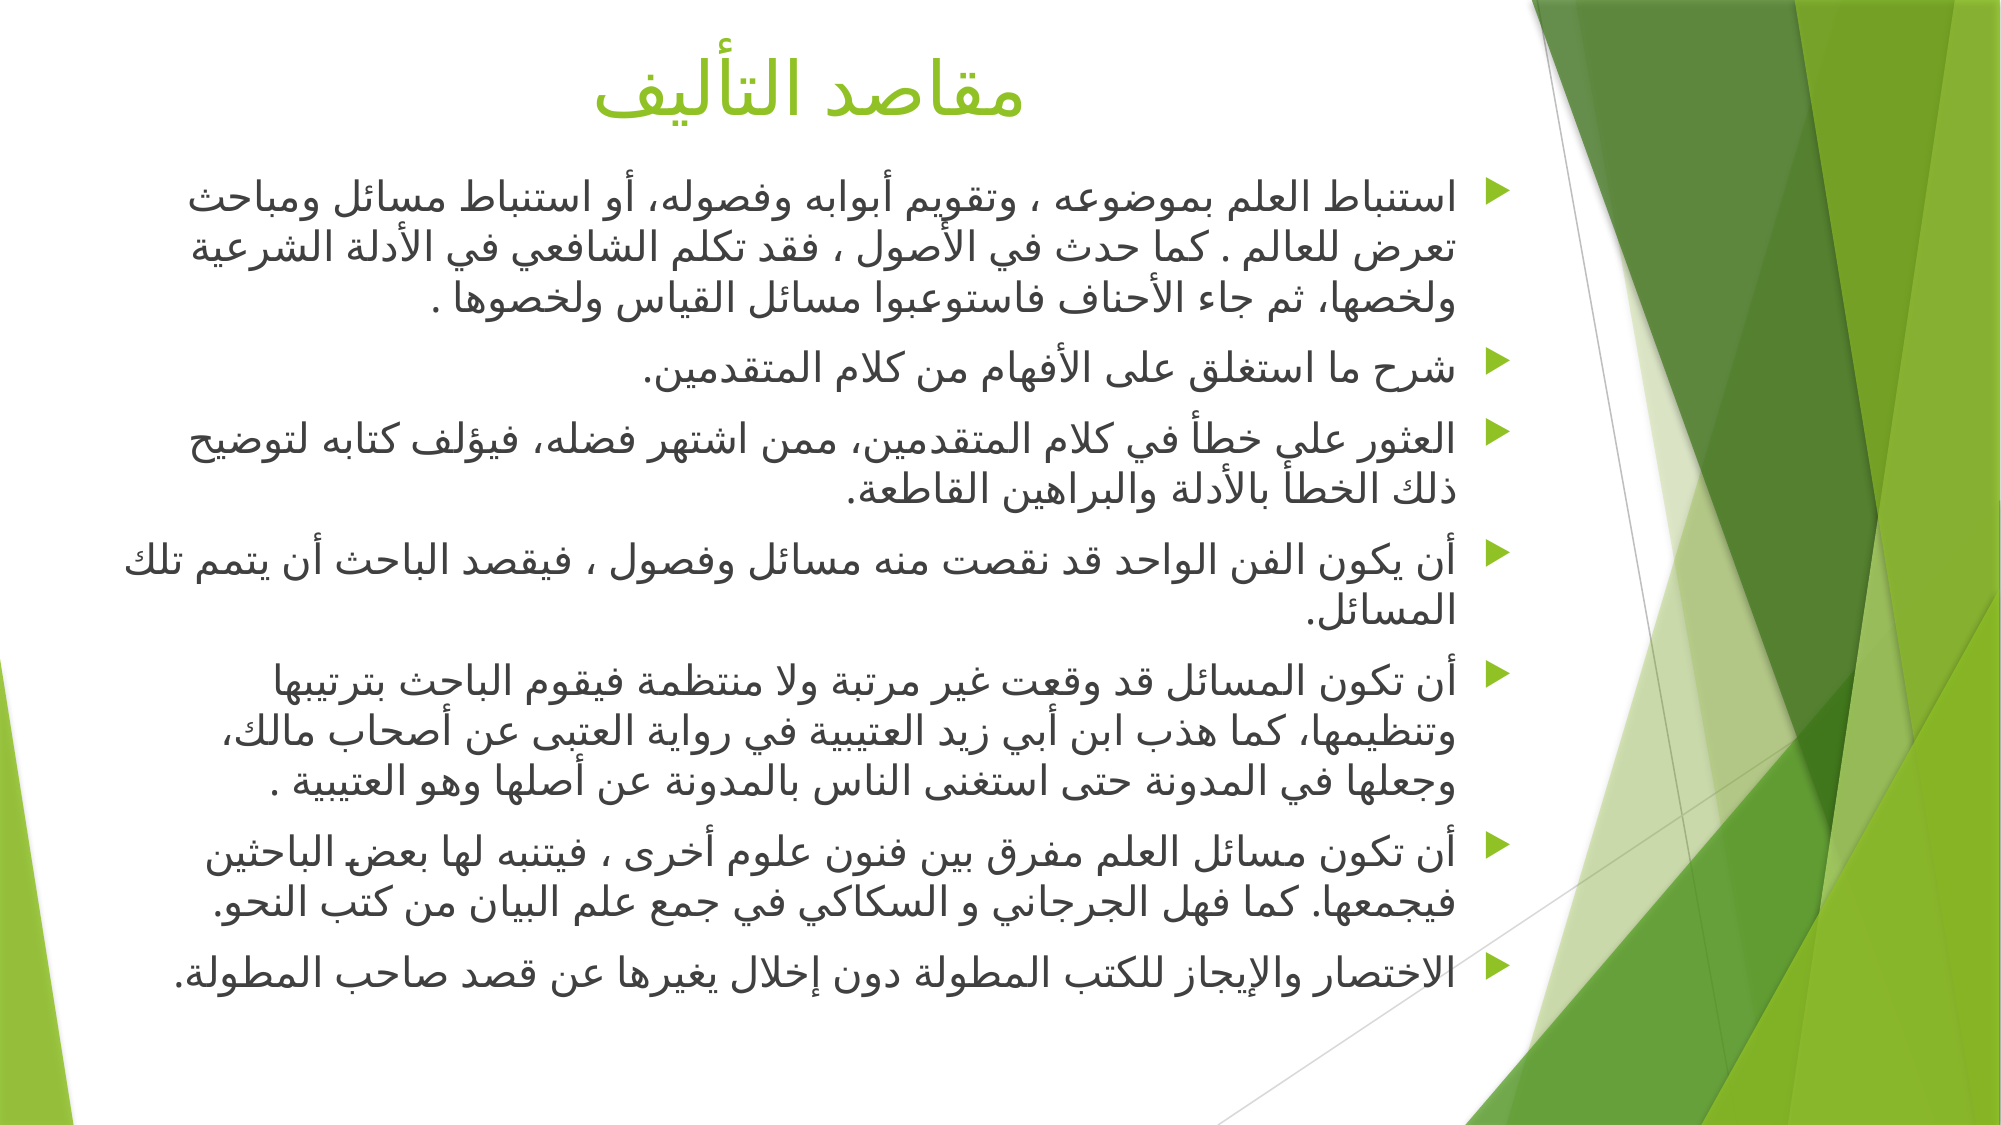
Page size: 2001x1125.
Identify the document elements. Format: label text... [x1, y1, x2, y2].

list استنباط العلم بموضوعه ، وتقويم أبوابه وفصوله، أو استنباط مسائل ومباحث تعرض للعالم . كما حدث في الأصول ، فقد تكلم الشافعي في الأدلة الشرعية ولخصها، ثم جاء الأحناف فاستوعبوا مسائل القياس ولخصوها . شرح ما استغلق على الأفهام من كلام المتقدمين. العثور على خطأ في كلام المتقدمين، ممن اشتهر فضله، فيؤلف كتابه لتوضيح ذلك الخطأ بالأدلة والبراهين القاطعة. أن يكون الفن الواحد قد نقصت منه مسائل وفصول ، فيقصد الباحث أن يتمم تلك المسائل. أن تكون المسائل قد وقعت غير مرتبة ولا منتظمة فيقوم الباحث بترتيبها وتنظيمها، كما هذب ابن أبي زيد العتيبية في رواية العتبى عن أصحاب مالك، وجعلها في المدونة حتى استغنى الناس بالمدونة عن أصلها وهو العتيبية . أن تكون مسائل العلم مفرق بين فنون علوم أخرى ، فيتنبه لها بعض الباحثين فيجمعها. كما فهل الجرجاني و السكاكي في جمع علم البيان من كتب النحو. الاختصار والإيجاز للكتب المطولة دون إخلال يغيرها عن قصد صاحب المطولة. [104, 162, 1530, 423]
title مقاصد التأليف [104, 33, 1516, 162]
